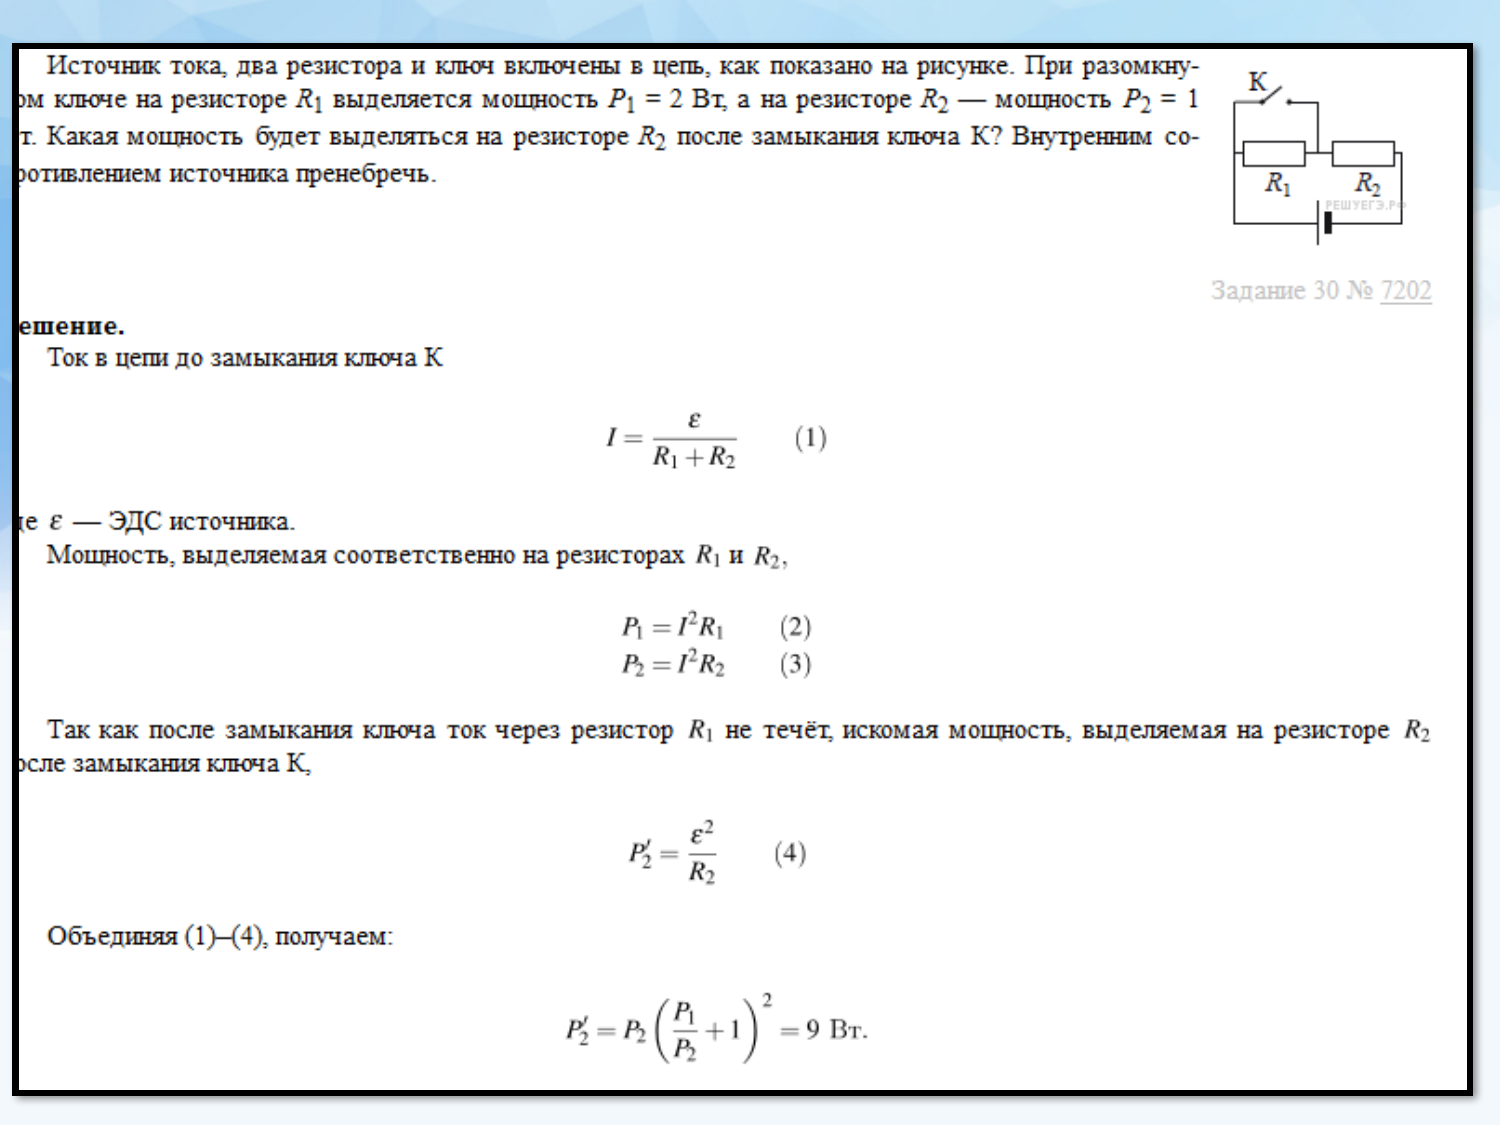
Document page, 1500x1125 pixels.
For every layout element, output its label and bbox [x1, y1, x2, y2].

list [18, 49, 1468, 1090]
picture [0, 0, 1500, 1125]
